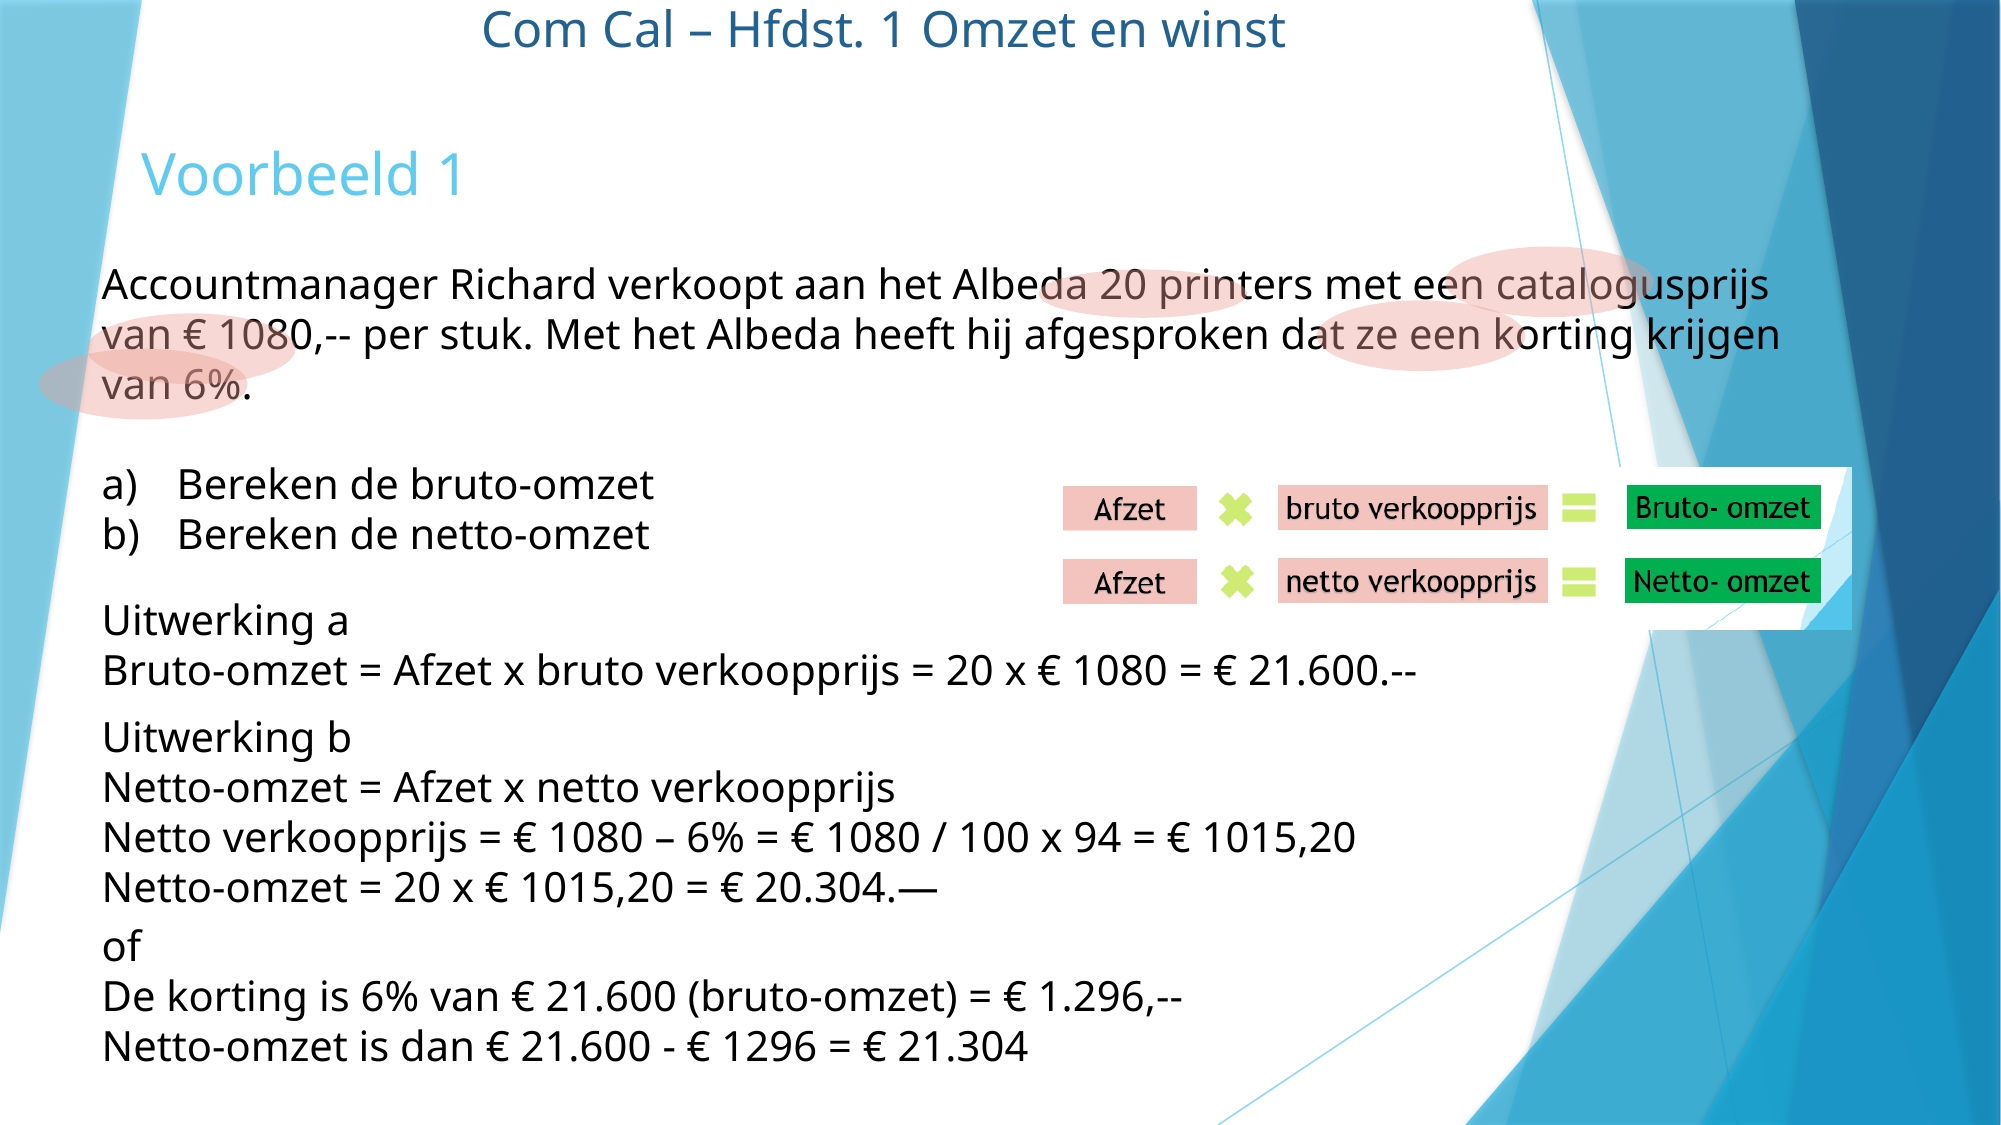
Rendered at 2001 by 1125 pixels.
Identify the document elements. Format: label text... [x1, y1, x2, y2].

text_box Com Cal – Hfdst. 1 Omzet en winst [0, 0, 1769, 66]
picture [1038, 467, 1852, 630]
text_box [37, 347, 250, 421]
text_box [85, 311, 298, 380]
text_box [1037, 267, 1249, 320]
text_box Accountmanager Richard verkoopt aan het Albeda 20 printers met een catalogusprijs van € 1080,-- per stuk. Met het Albeda heeft hij afgesproken dat ze een korting krijgen van 6%. Bereken de bruto-omzet Bereken de netto-omzet [86, 250, 1804, 566]
text_box Uitwerking b Netto-omzet = Afzet x netto verkoopprijs Netto verkoopprijs = € 1080 – 6% = € 1080 / 100 x 94 = € 1015,20 Netto-omzet = 20 x € 1015,20 = € 20.304.— [86, 702, 1832, 918]
text_box of De korting is 6% van € 21.600 (bruto-omzet) = € 1.296,-- Netto-omzet is dan € 21.600 - € 1296 = € 21.304 [86, 912, 1633, 1078]
text_box [1315, 298, 1527, 373]
text_box [1443, 244, 1656, 319]
text_box Uitwerking a Bruto-omzet = Afzet x bruto verkoopprijs = 20 x € 1080 = € 21.600.-- [86, 586, 1832, 702]
text_box Voorbeeld 1 [126, 129, 946, 215]
